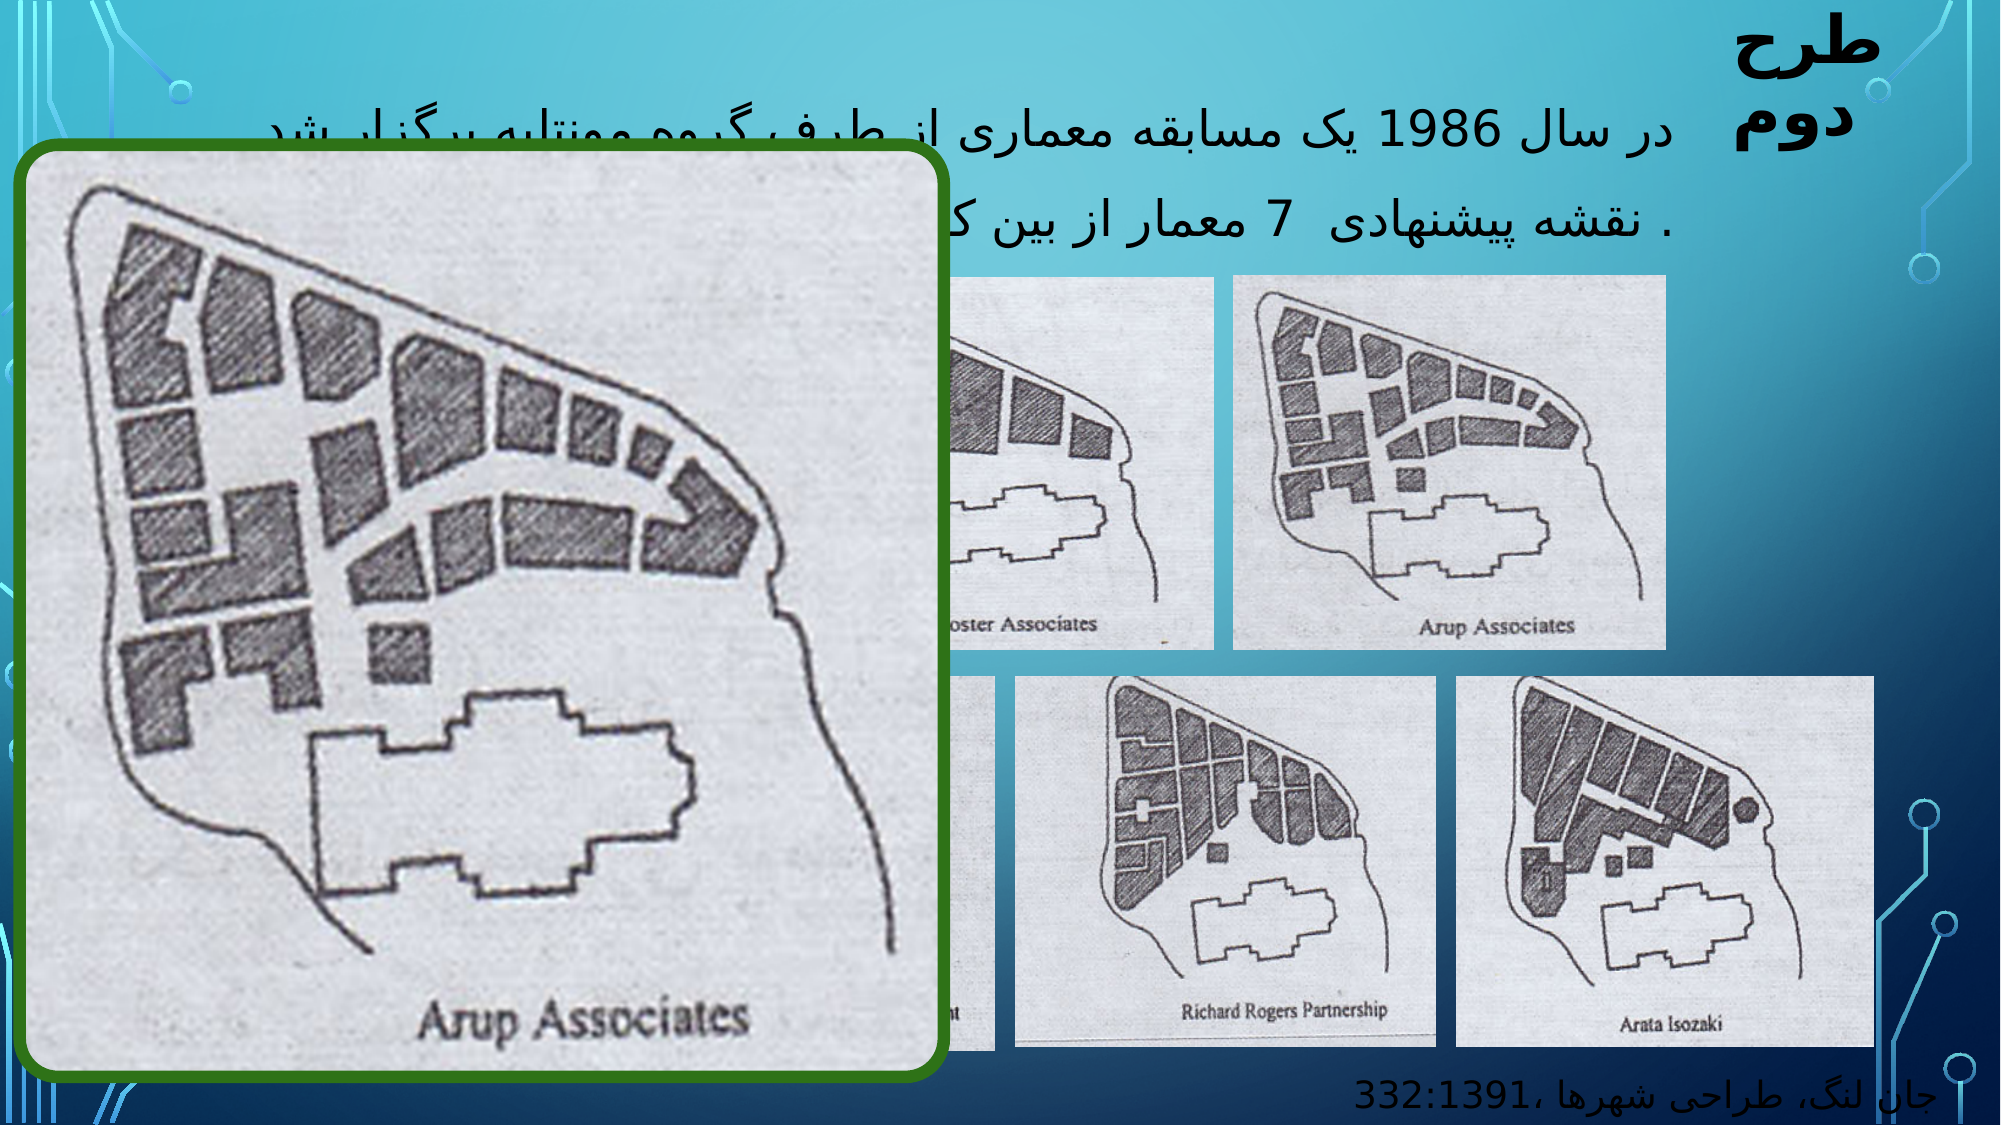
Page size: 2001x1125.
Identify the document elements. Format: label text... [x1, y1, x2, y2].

picture [1233, 275, 1666, 650]
title طرح دوم [1717, 10, 2000, 145]
picture [1015, 676, 1436, 1047]
picture [1455, 676, 1875, 1047]
text_box در سال 1986 یک مسابقه معماری از طرف گروه مونتلیه برگزار شد . نقشه پیشنهادی 7 معمار از بین کلیه پیشنهادات انتخاب شد. [248, 58, 1690, 254]
picture [19, 144, 1215, 1078]
text_box جان لنگ، طراحی شهرها ،332:1391 [1338, 1063, 1983, 1124]
